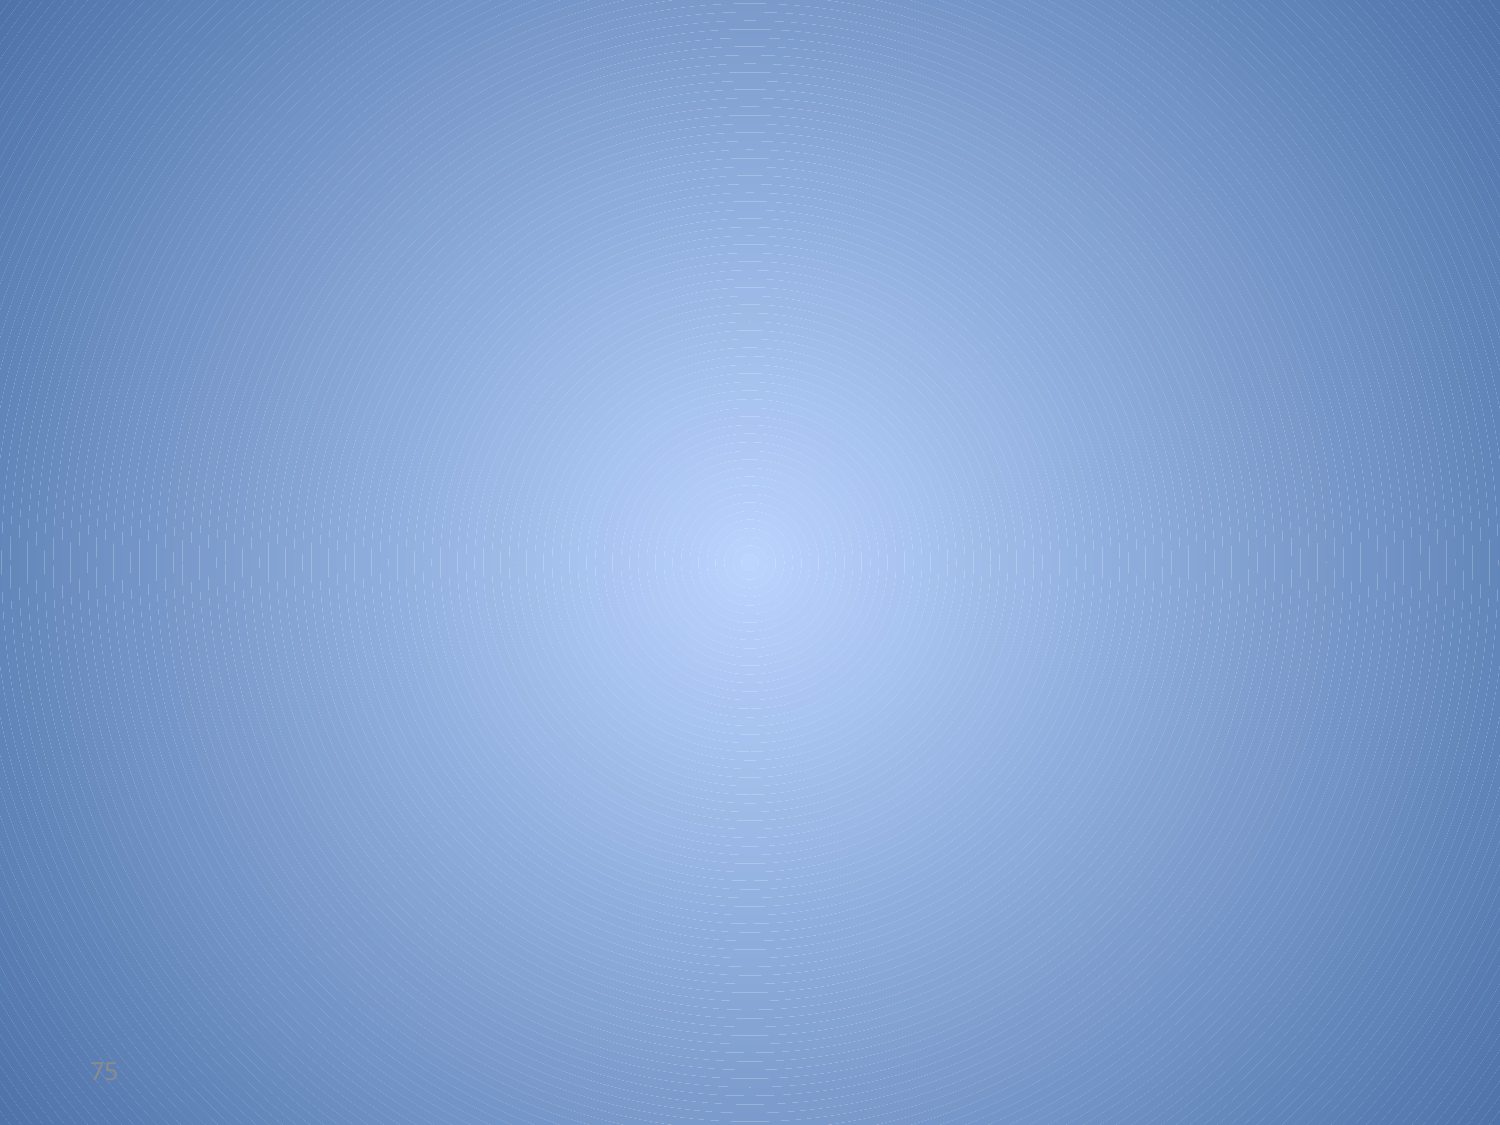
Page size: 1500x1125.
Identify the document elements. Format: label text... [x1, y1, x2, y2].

slide_number 75 [75, 1042, 425, 1103]
